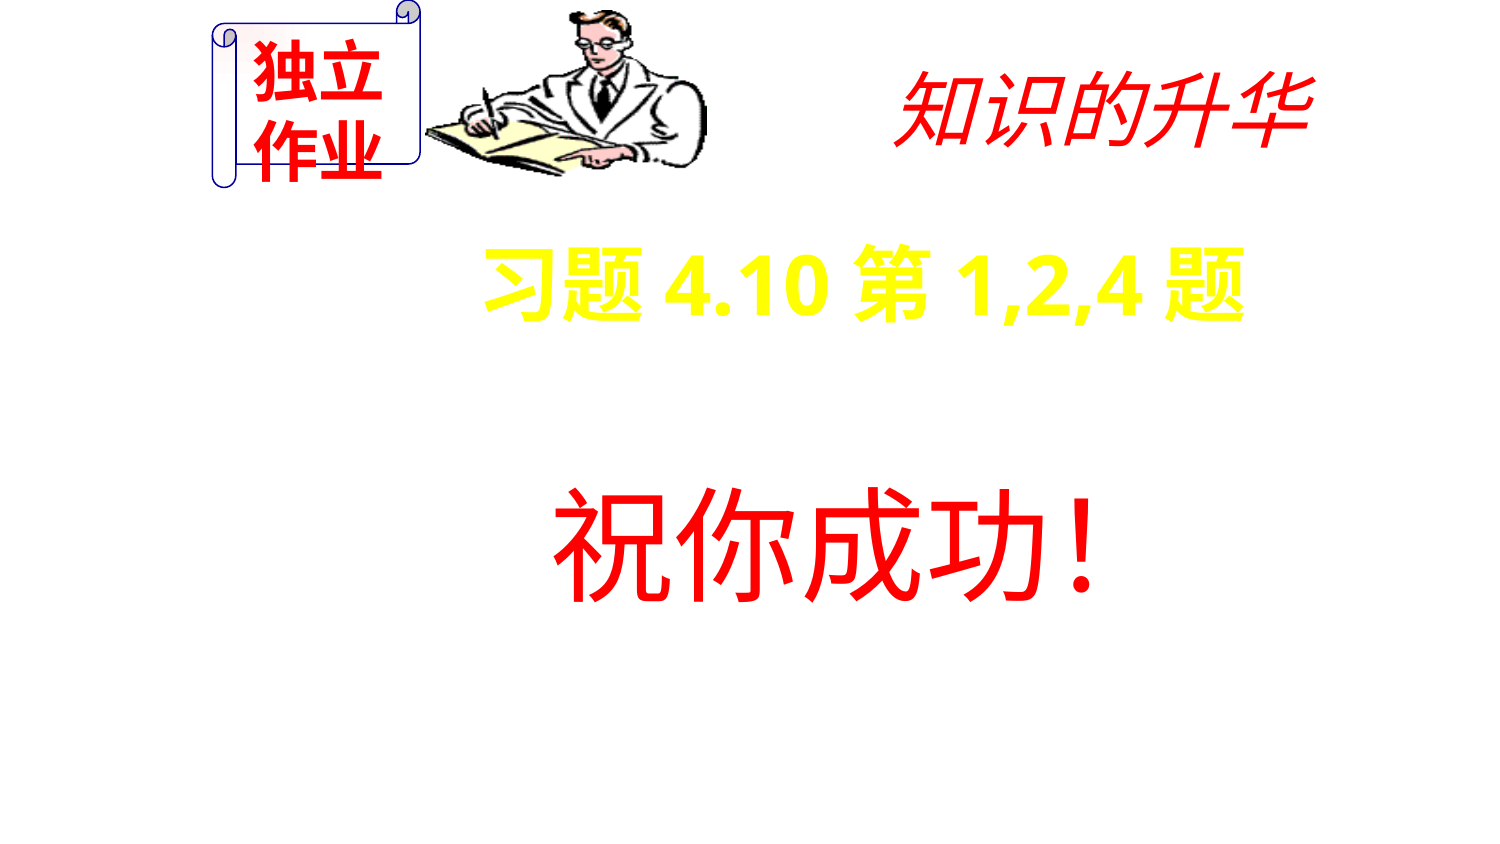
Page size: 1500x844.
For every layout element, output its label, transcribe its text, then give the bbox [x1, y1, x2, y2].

text_box 习题4.10第1,2,4题 祝你成功！ [224, 225, 1500, 590]
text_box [212, 0, 707, 200]
title 知识的升华 [737, 37, 1463, 179]
